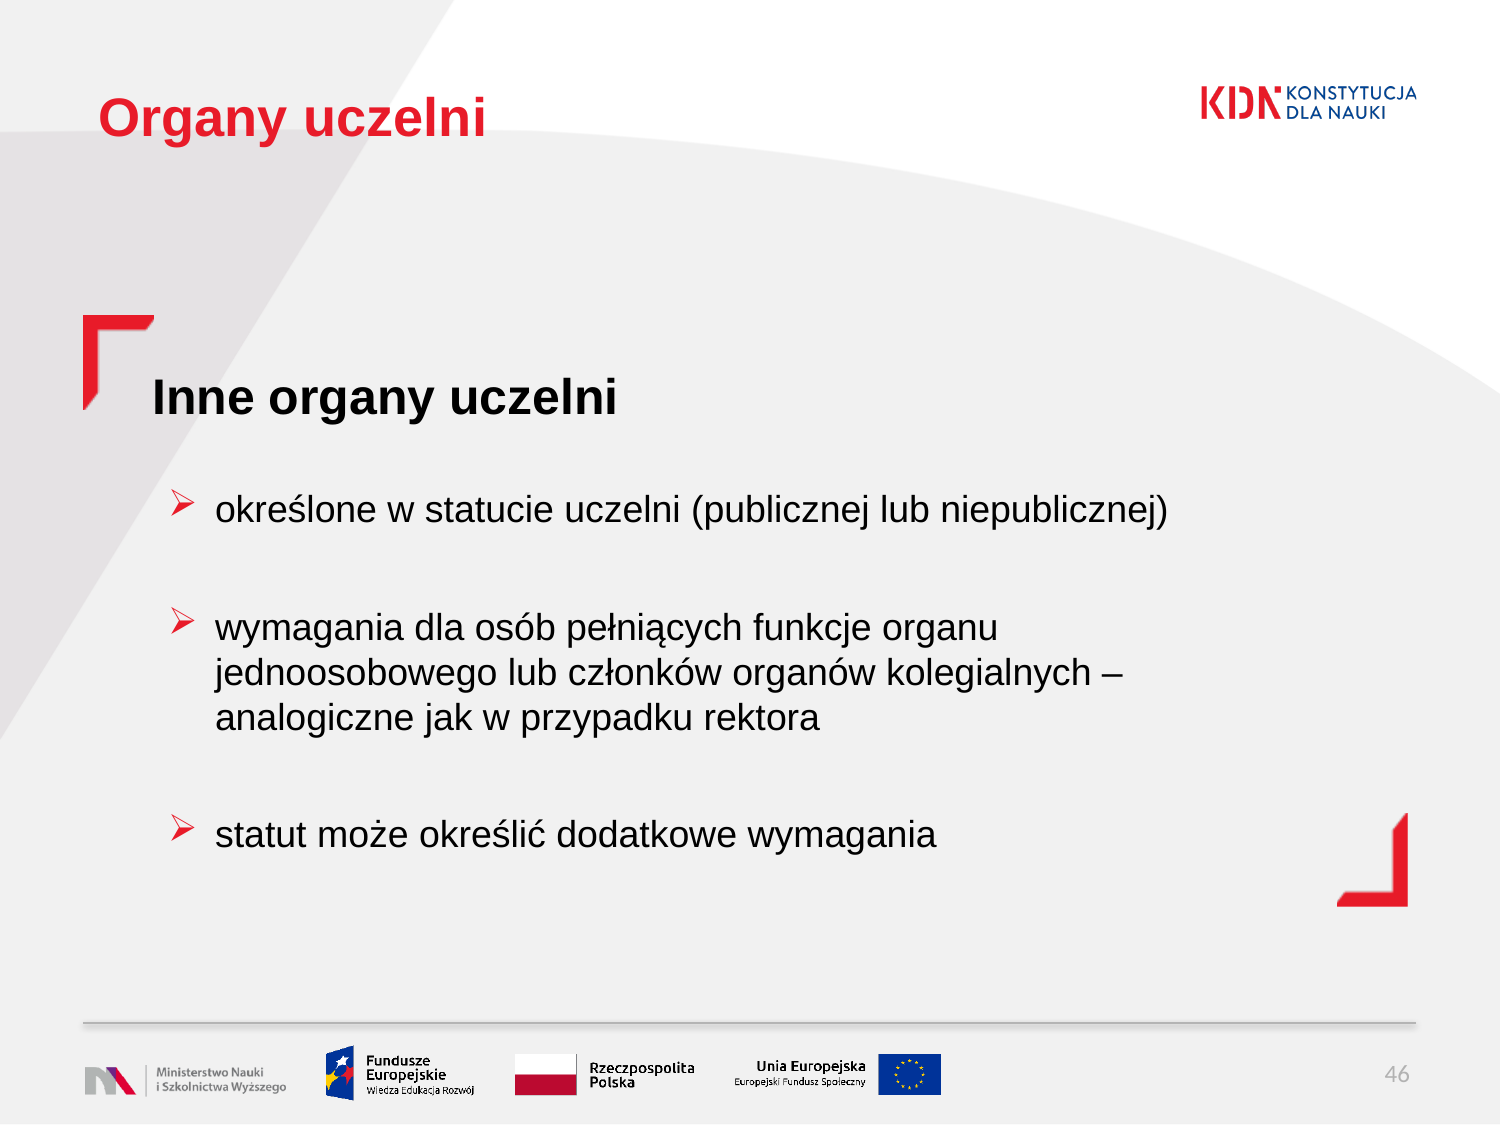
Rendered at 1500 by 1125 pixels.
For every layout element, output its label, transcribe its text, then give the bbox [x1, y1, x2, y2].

title Organy uczelni [83, 74, 1170, 143]
list określone w statucie uczelni (publicznej lub niepublicznej) wymagania dla osób pełniących funkcje organu jednoosobowego lub członków organów kolegialnych – analogiczne jak w przypadku rektora statut może określić dodatkowe wymagania [153, 477, 1259, 927]
picture [0, 0, 1500, 1125]
text_box Inne organy uczelni [137, 357, 1259, 433]
slide_number 46 [1074, 1042, 1425, 1103]
